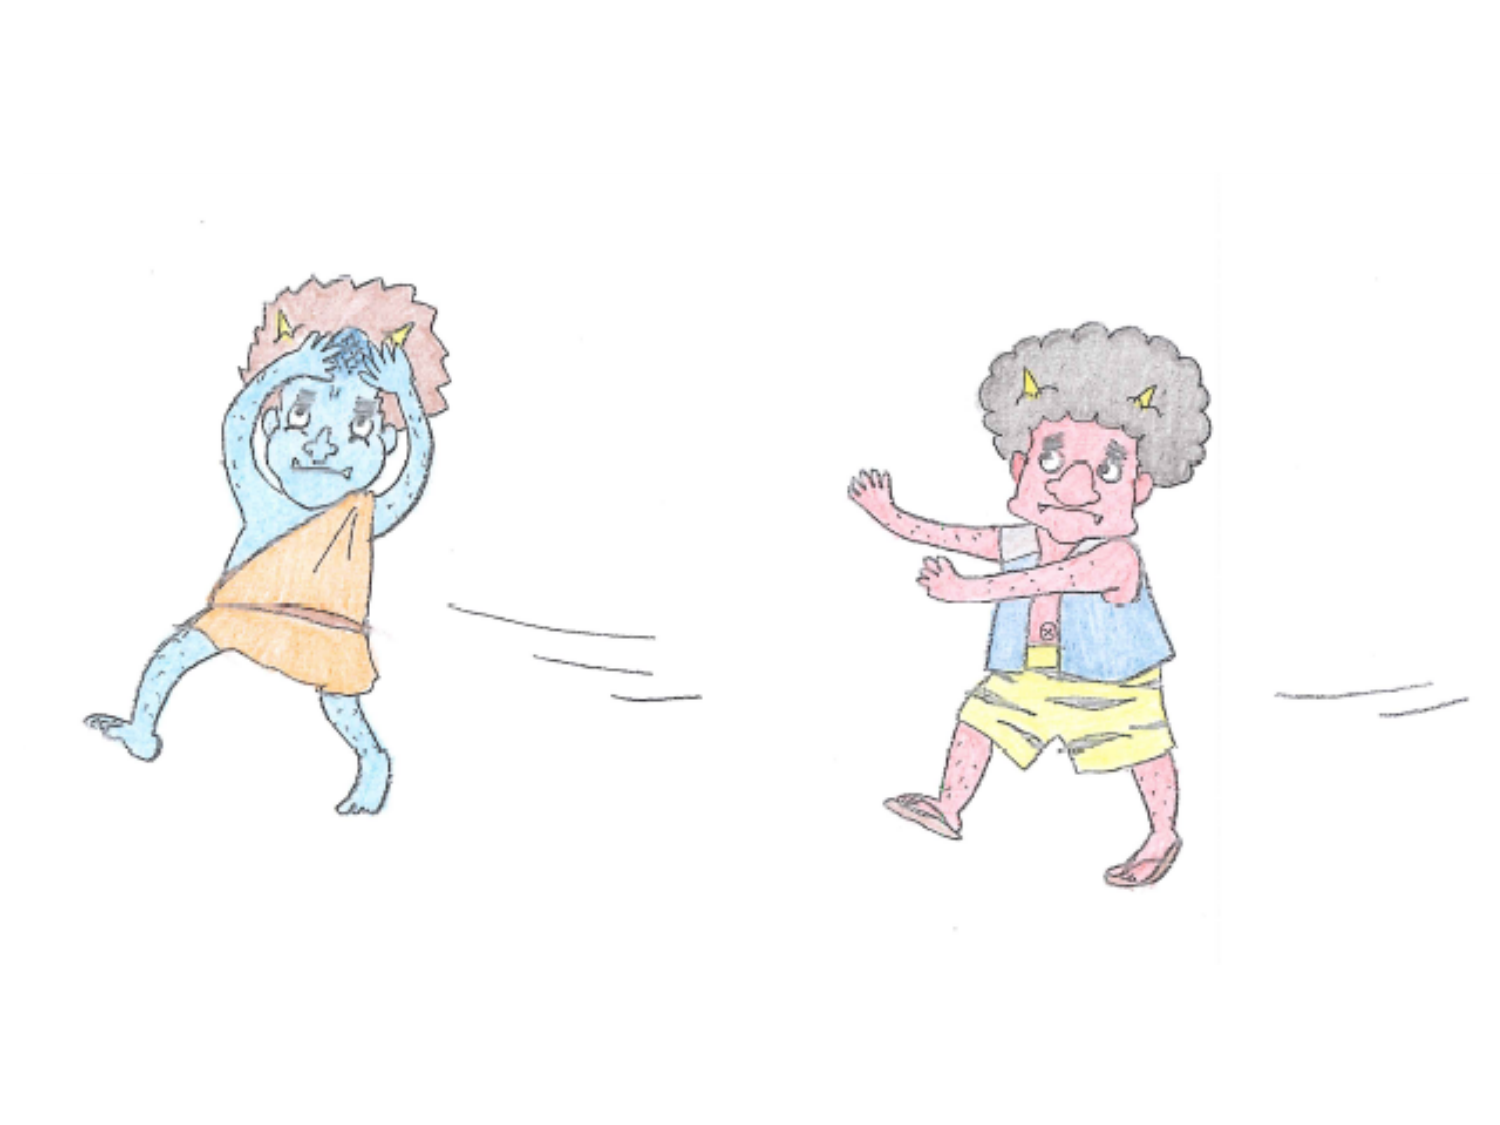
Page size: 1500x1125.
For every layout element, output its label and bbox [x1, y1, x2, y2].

picture [23, 172, 1500, 965]
